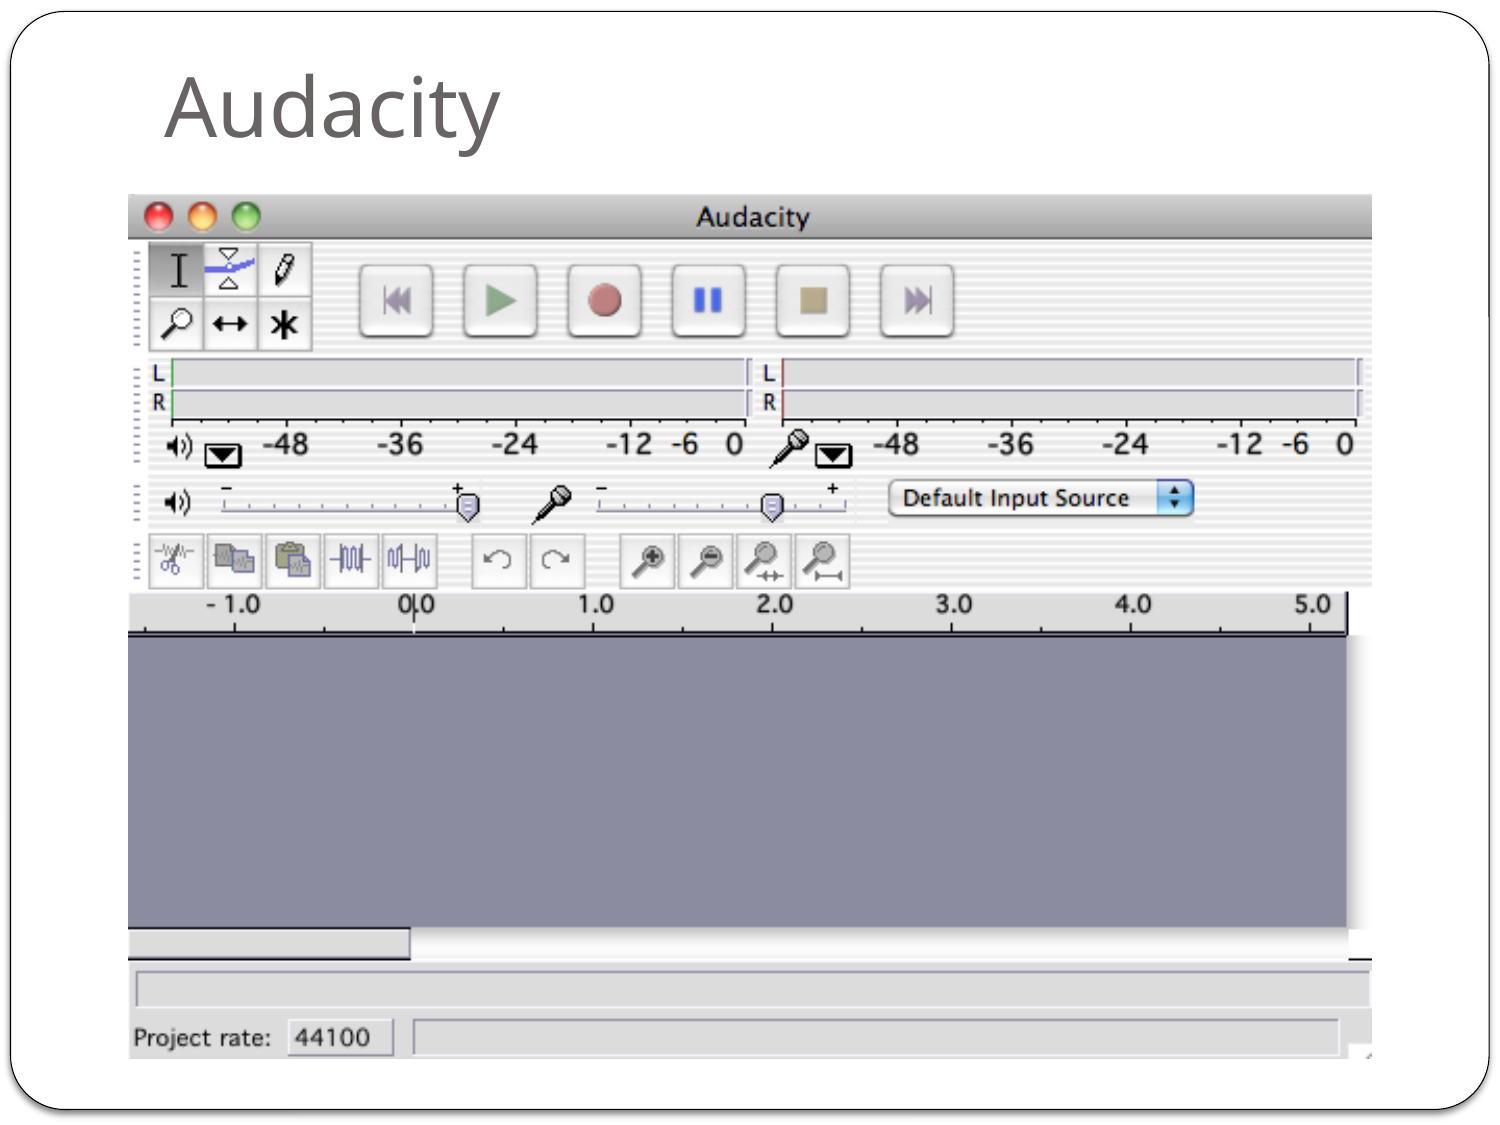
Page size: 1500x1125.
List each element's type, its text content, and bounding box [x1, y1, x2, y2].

picture [127, 193, 1373, 1059]
title Audacity [150, 20, 1425, 170]
